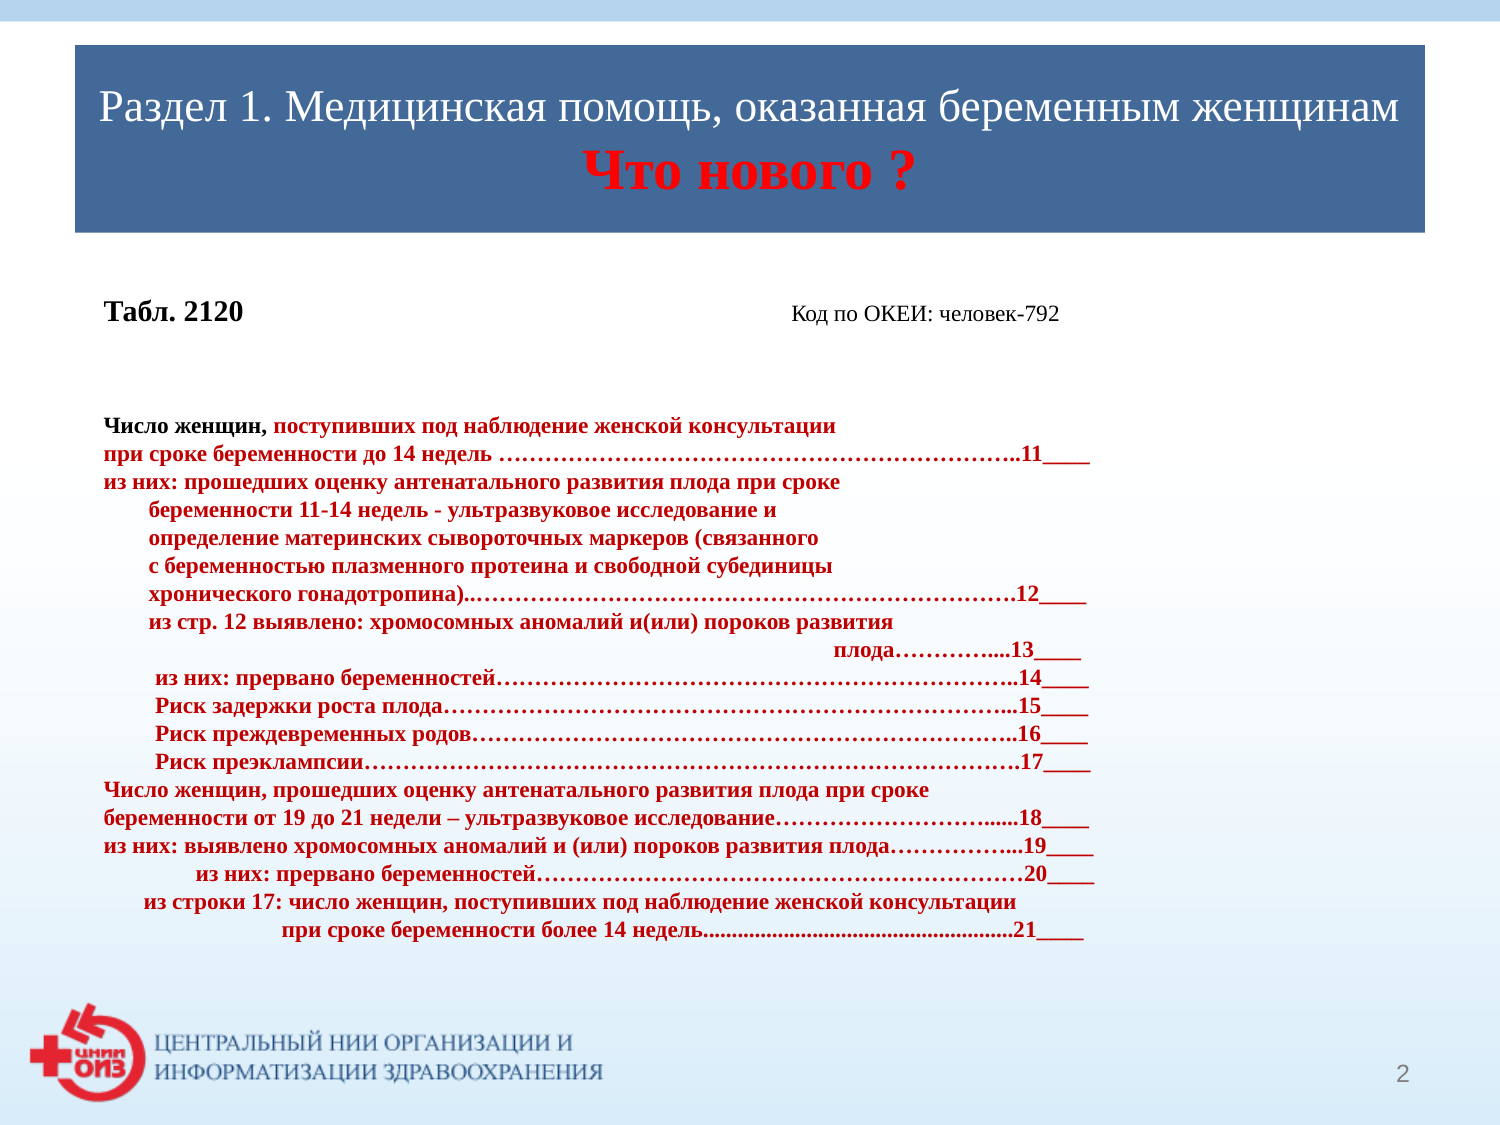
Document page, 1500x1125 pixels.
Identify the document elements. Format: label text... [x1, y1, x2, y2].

picture [0, 0, 1500, 1125]
title Раздел 1. Медицинская помощь, оказанная беременным женщинам Что нового ? [75, 45, 1425, 233]
slide_number 2 [1074, 1042, 1425, 1103]
list Табл. 2120 Код по ОКЕИ: человек-792 Число женщин, поступивших под наблюдение женской консультации при сроке беременности до 14 недель …………………………………………………………..11____ из них: прошедших оценку антенатального развития плода при сроке беременности 11-14 недель - ультразвуковое исследование и определение материнских сывороточных маркеров (связанного с беременностью плазменного протеина и свободной субединицы хронического гонадотропина)..…………………………………………………………….12____ из стр. 12 выявлено: хромосомных аномалий и(или) пороков развития плода…………....13____ из них: прервано беременностей…………………………………………………………..14____ Риск задержки роста плода………………………………………………………………...15____ Риск преждевременных родов……………………………………………………………..16____ Риск преэклампсии………………………………………………………………………….17____ Число женщин, прошедших оценку антенатального развития плода при сроке беременности от 19 до 21 недели – ультразвуковое исследование………………………......18____ из них: выявлено хромосомных аномалий и (или) пороков развития плода……………...19____ из них: прервано беременностей………………………………………………………20____ из строки 17: число женщин, поступивших под наблюдение женской консультации при сроке беременности более 14 недель......................................................21____ [88, 243, 1439, 986]
